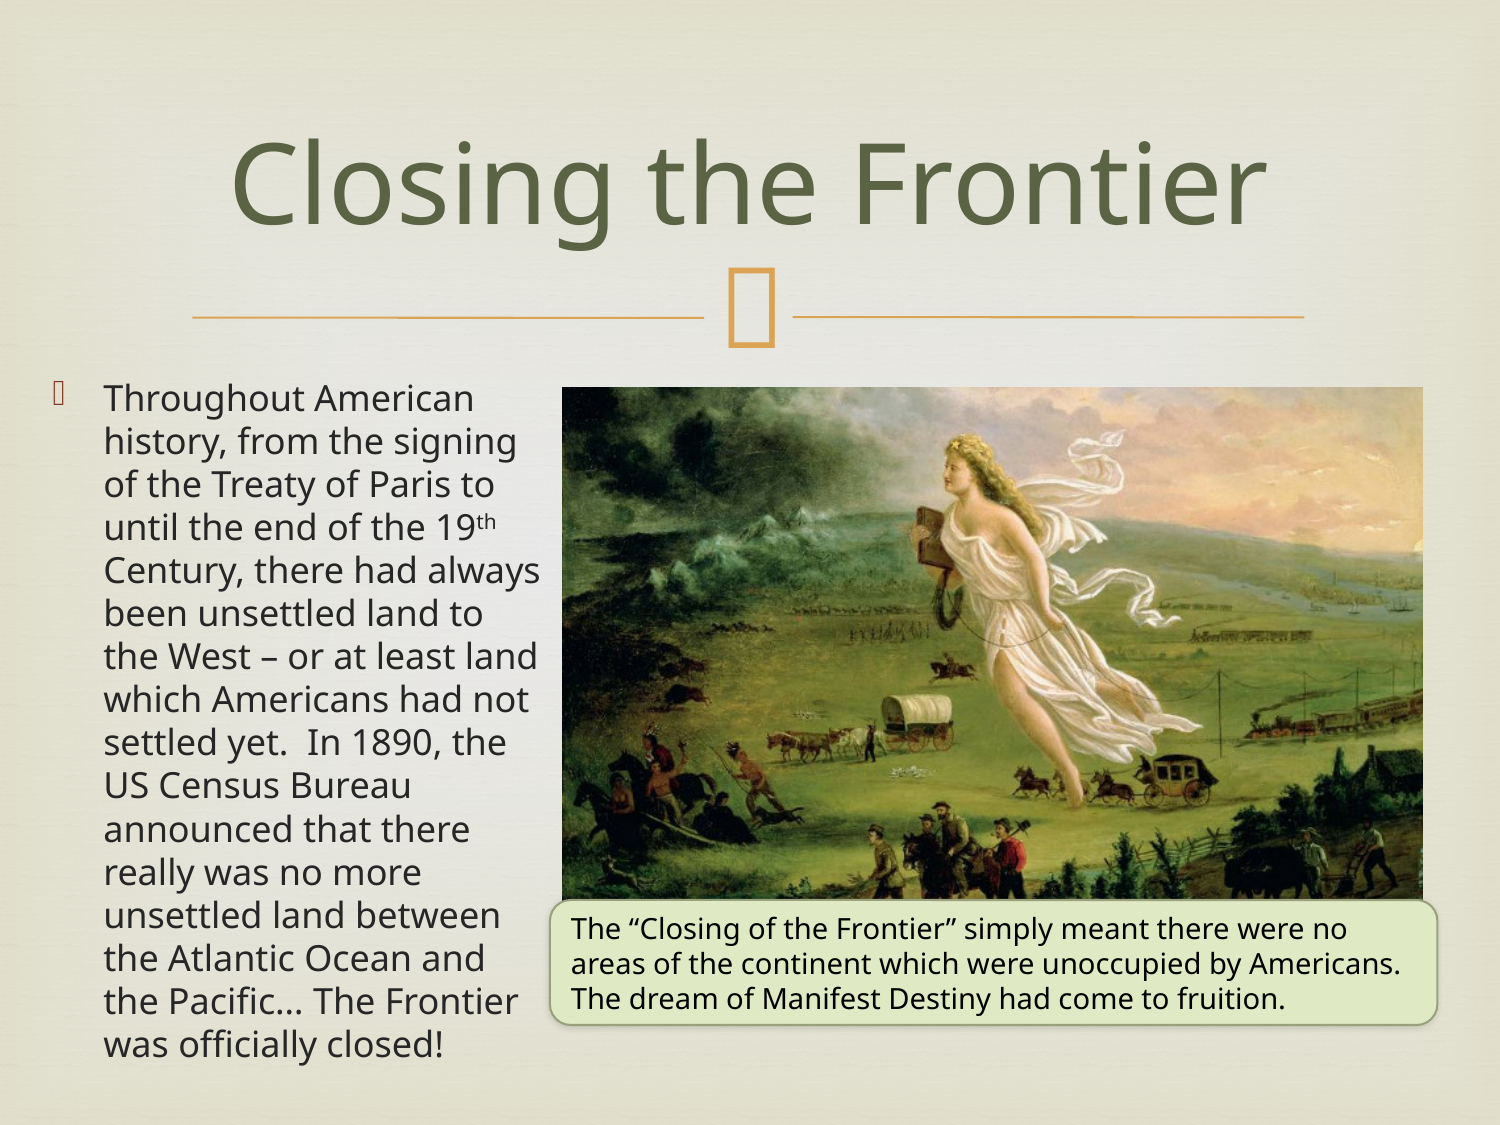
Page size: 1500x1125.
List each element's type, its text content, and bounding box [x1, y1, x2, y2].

list Throughout American history, from the signing of the Treaty of Paris to until the end of the 19th Century, there had always been unsettled land to the West – or at least land which Americans had not settled yet. In 1890, the US Census Bureau announced that there really was no more unsettled land between the Atlantic Ocean and the Pacific… The Frontier was officially closed! [37, 367, 563, 1125]
title Closing the Frontier [112, 93, 1386, 267]
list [561, 386, 1424, 913]
text_box The “Closing of the Frontier” simply meant there were no areas of the continent which were unoccupied by Americans. The dream of Manifest Destiny had come to fruition. [548, 903, 1439, 1027]
